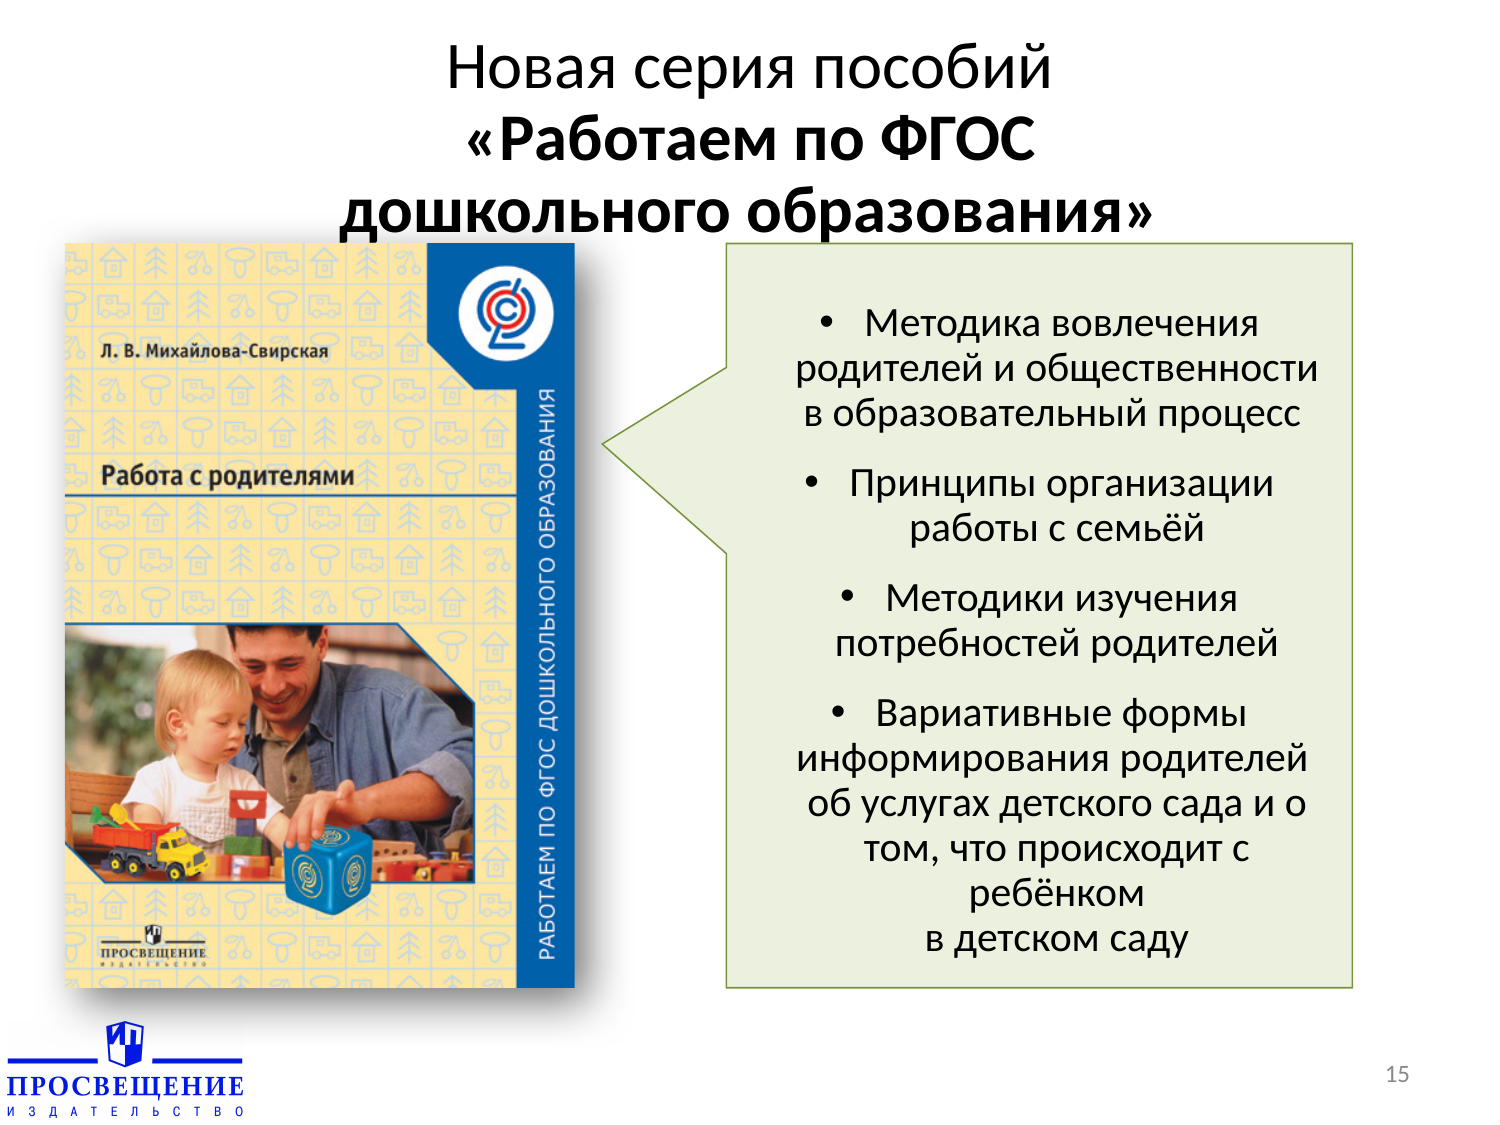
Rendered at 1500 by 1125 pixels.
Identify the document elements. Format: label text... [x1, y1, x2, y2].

text_box Методика вовлечения родителей и общественности в образовательный процесс Принципы организации работы с семьёй Методики изучения потребностей родителей Вариативные формы информирования родителей об услугах детского сада и о том, что происходит с ребёнком в детском саду [602, 243, 1353, 988]
title Новая серия пособий «Работаем по ФГОС дошкольного образования» [74, 44, 1426, 233]
picture [64, 243, 575, 988]
text_box 15 [1074, 1042, 1425, 1103]
picture [7, 1021, 243, 1118]
